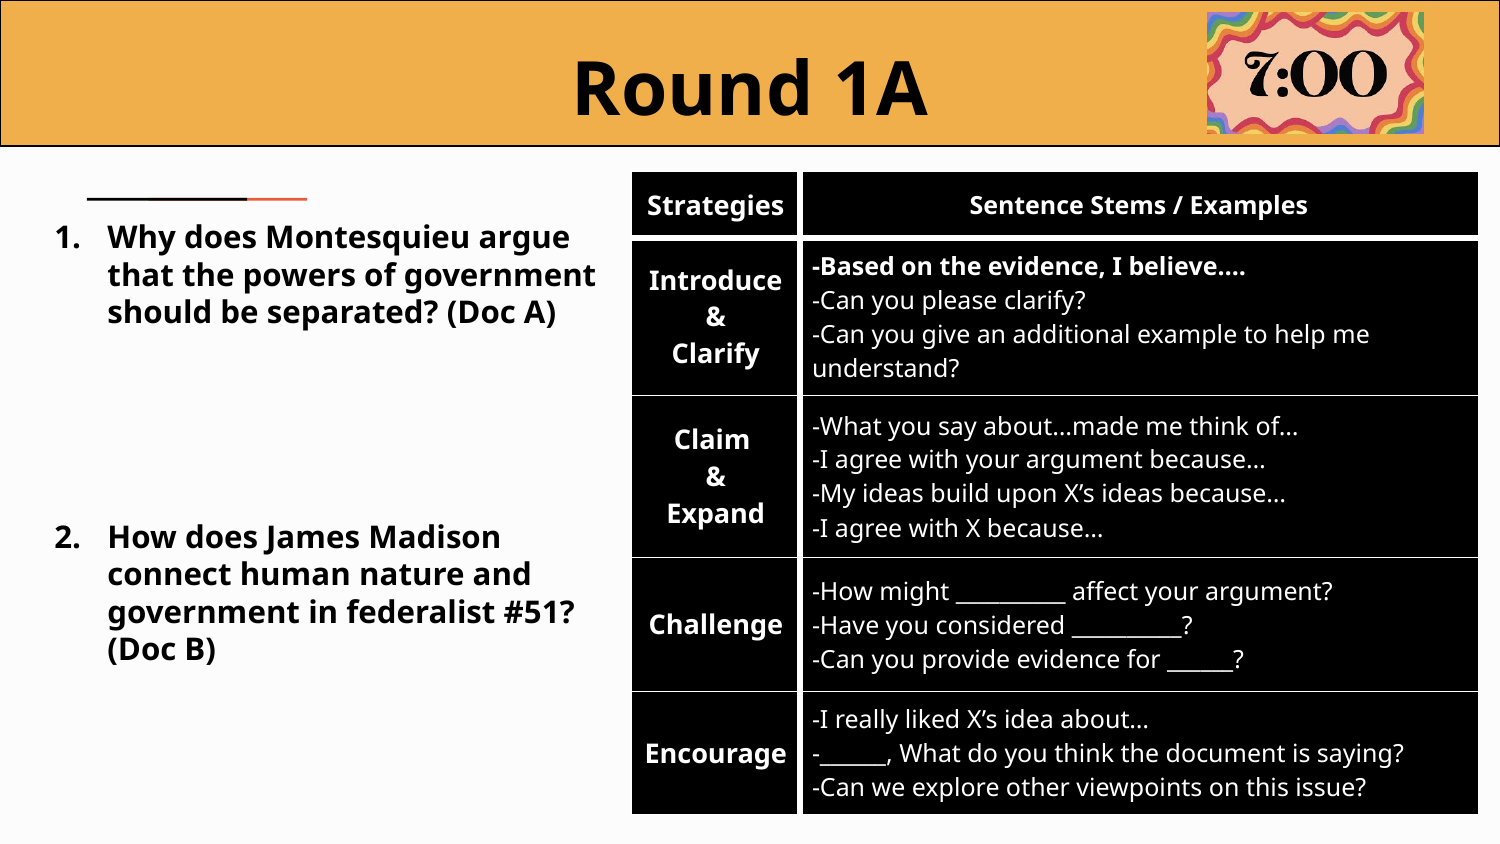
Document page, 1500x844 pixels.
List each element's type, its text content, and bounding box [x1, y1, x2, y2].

text_box [0, 0, 1500, 146]
table_cell -Based on the evidence, I believe…. -Can you please clarify? -Can you give an additional example to help me understand? [803, 241, 1478, 395]
table_cell Challenge [632, 558, 797, 691]
table_header Strategies [632, 172, 797, 235]
table_header Sentence Stems / Examples [803, 172, 1478, 235]
text_box Why does Montesquieu argue that the powers of government should be separated? (Doc A) How does James Madison connect human nature and government in federalist #51? (Doc B) [17, 202, 617, 753]
table_cell -How might __________ affect your argument? -Have you considered __________? -Can you provide evidence for ______? [803, 558, 1478, 691]
table_cell Encourage [632, 692, 797, 814]
table_cell -I really liked X’s idea about… -______, What do you think the document is saying? -Can we explore other viewpoints on this issue? [803, 692, 1478, 814]
text_box Round 1A [45, 24, 1455, 147]
table_cell Introduce & Clarify [632, 241, 797, 395]
table_cell Claim & Expand [632, 396, 797, 557]
slide_number ‹#› [1371, 815, 1462, 825]
table_cell -What you say about…made me think of… -I agree with your argument because… -My ideas build upon X’s ideas because… -I agree with X because… [803, 396, 1478, 557]
picture [1206, 11, 1424, 135]
